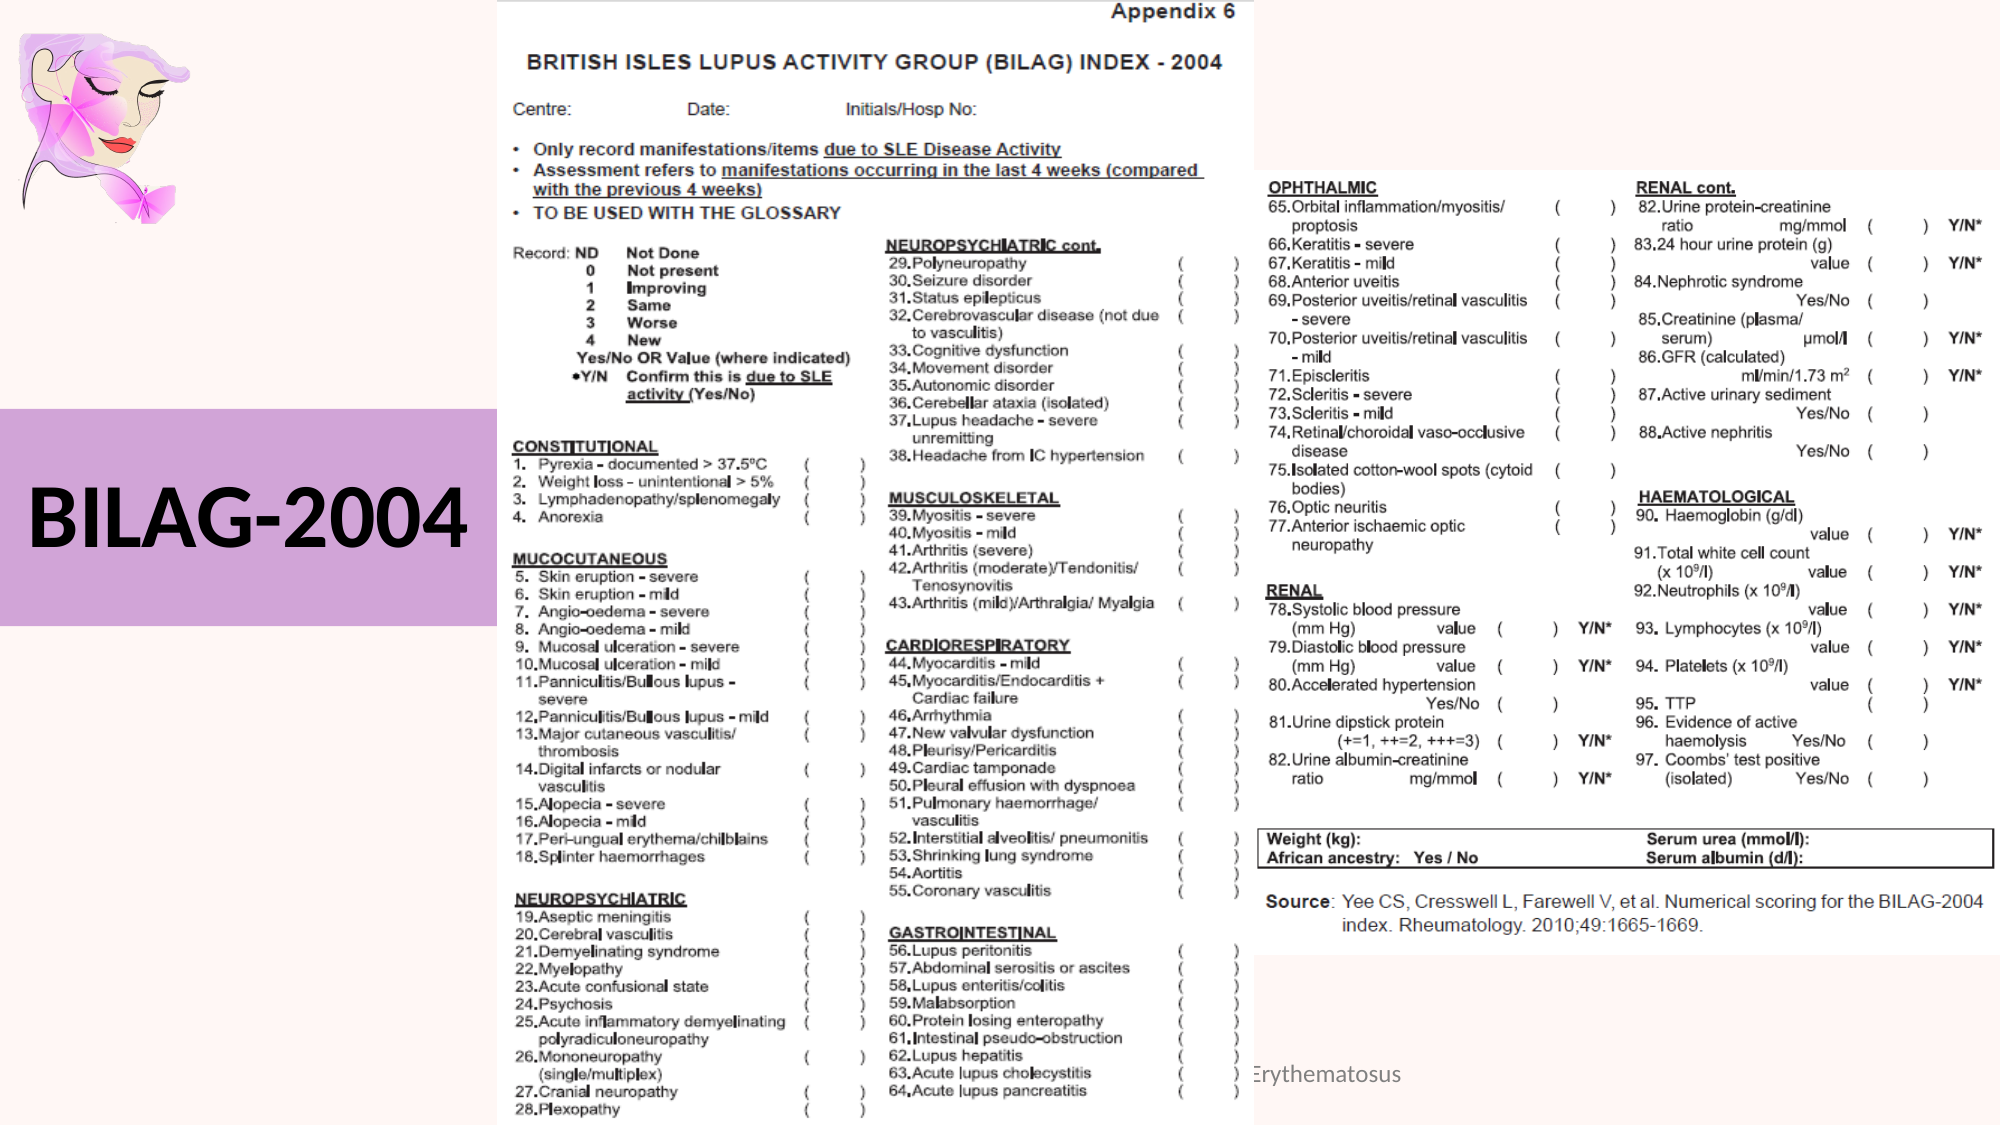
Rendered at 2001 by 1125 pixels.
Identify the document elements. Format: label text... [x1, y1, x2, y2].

picture [497, 0, 2000, 1125]
picture [0, 10, 211, 249]
title BILAG-2004 [0, 408, 497, 627]
